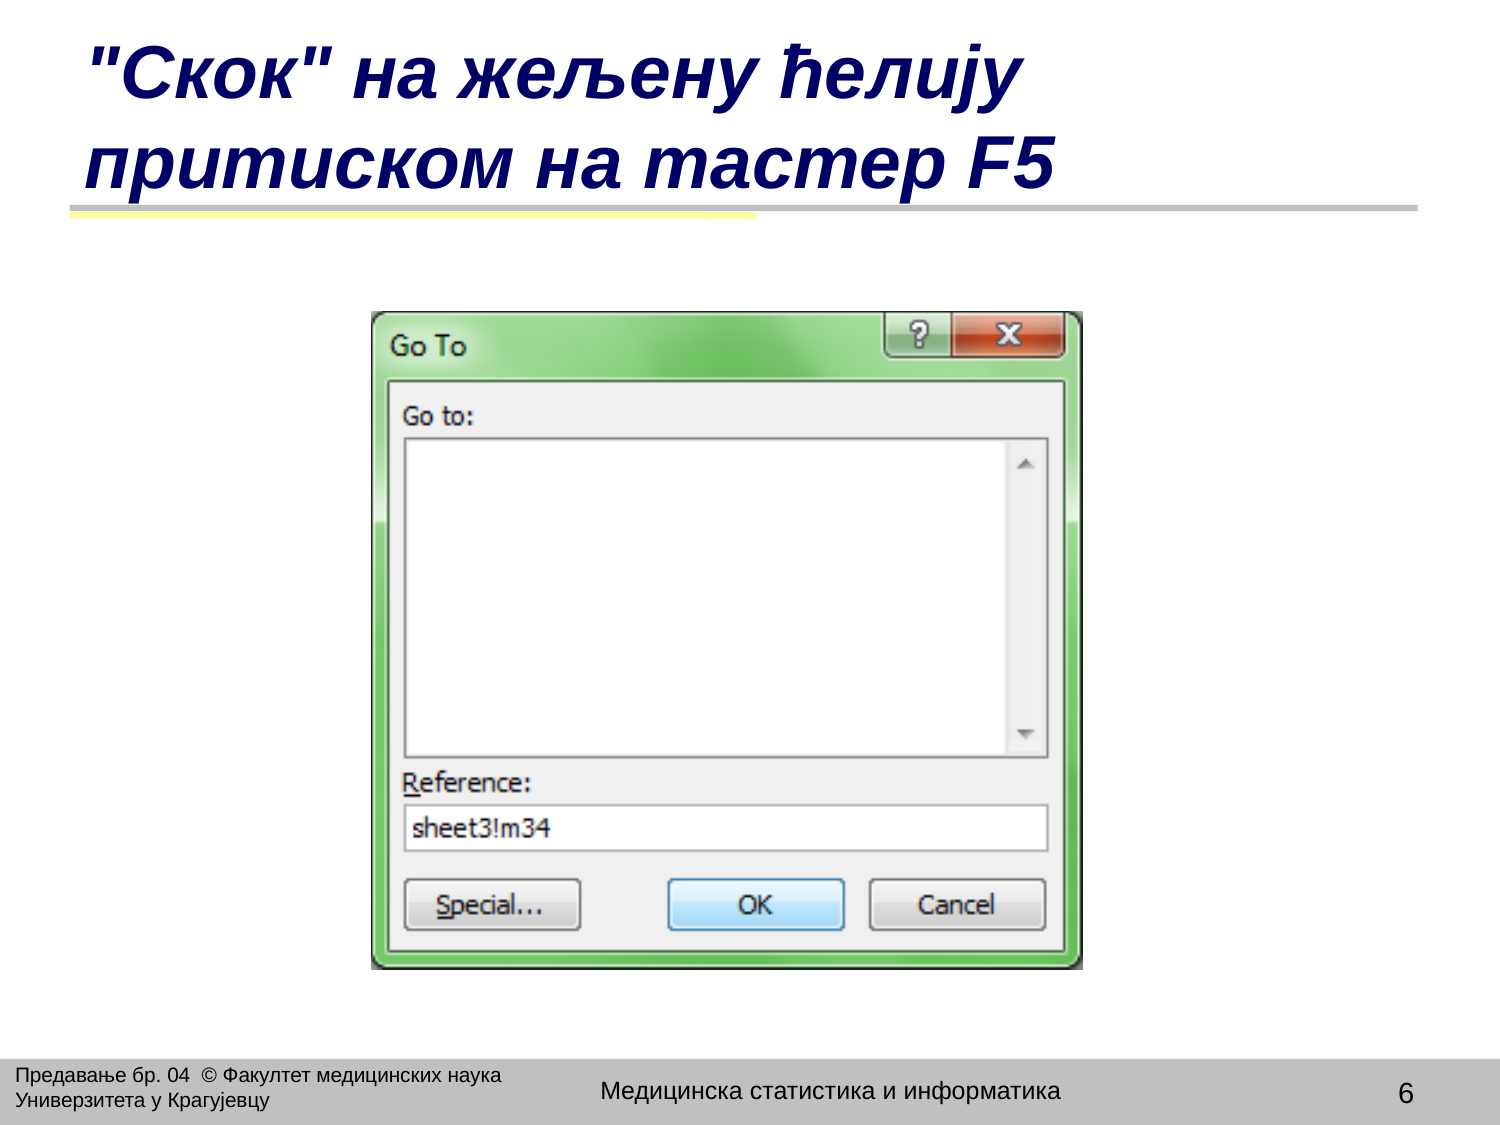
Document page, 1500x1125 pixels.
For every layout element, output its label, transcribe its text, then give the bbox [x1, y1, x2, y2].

footer Медицинска статистика и информатика [512, 1066, 1151, 1125]
picture [371, 311, 1083, 970]
slide_number Предавање бр. 04 © Факултет медицинских наука Универзитета у Крагујевцу [0, 1053, 619, 1108]
title "Скок" на жељену ћелију притиском на тастер F5 [69, 19, 1426, 208]
slide_number 6 [1166, 1066, 1430, 1125]
